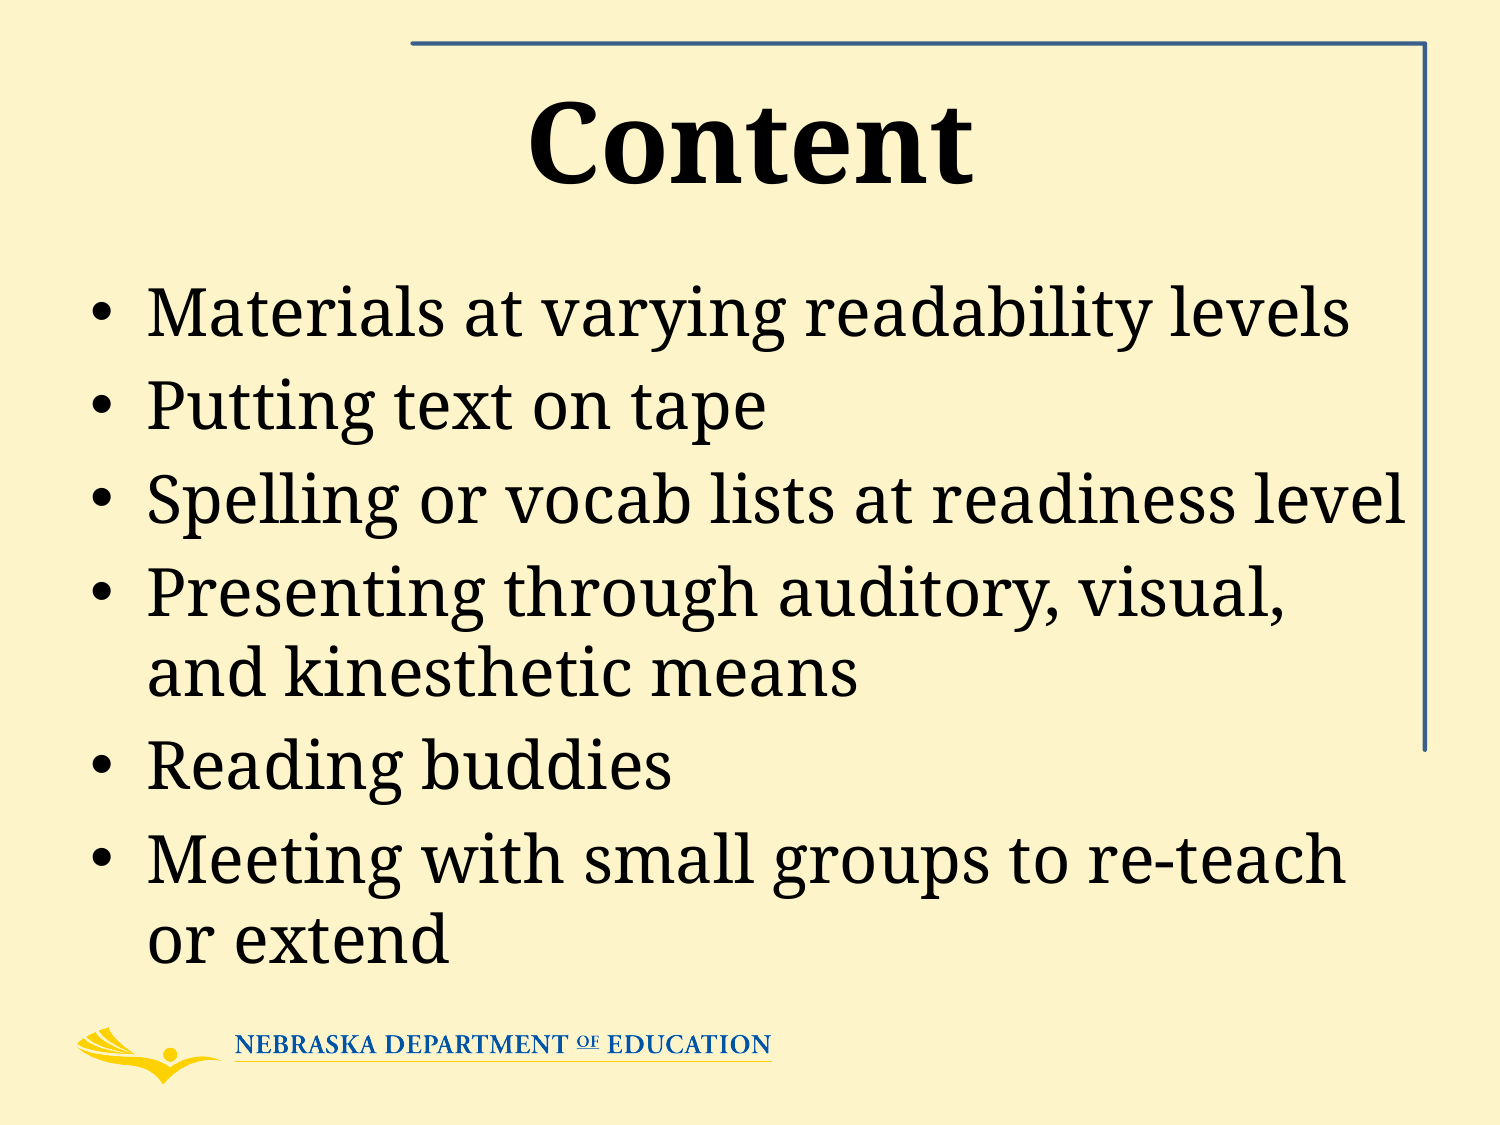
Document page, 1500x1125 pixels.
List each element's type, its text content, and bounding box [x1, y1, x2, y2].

picture [75, 1024, 800, 1094]
list Materials at varying readability levels Putting text on tape Spelling or vocab lists at readiness level Presenting through auditory, visual, and kinesthetic means Reading buddies Meeting with small groups to re-teach or extend [75, 262, 1425, 1005]
title Content [75, 45, 1425, 233]
